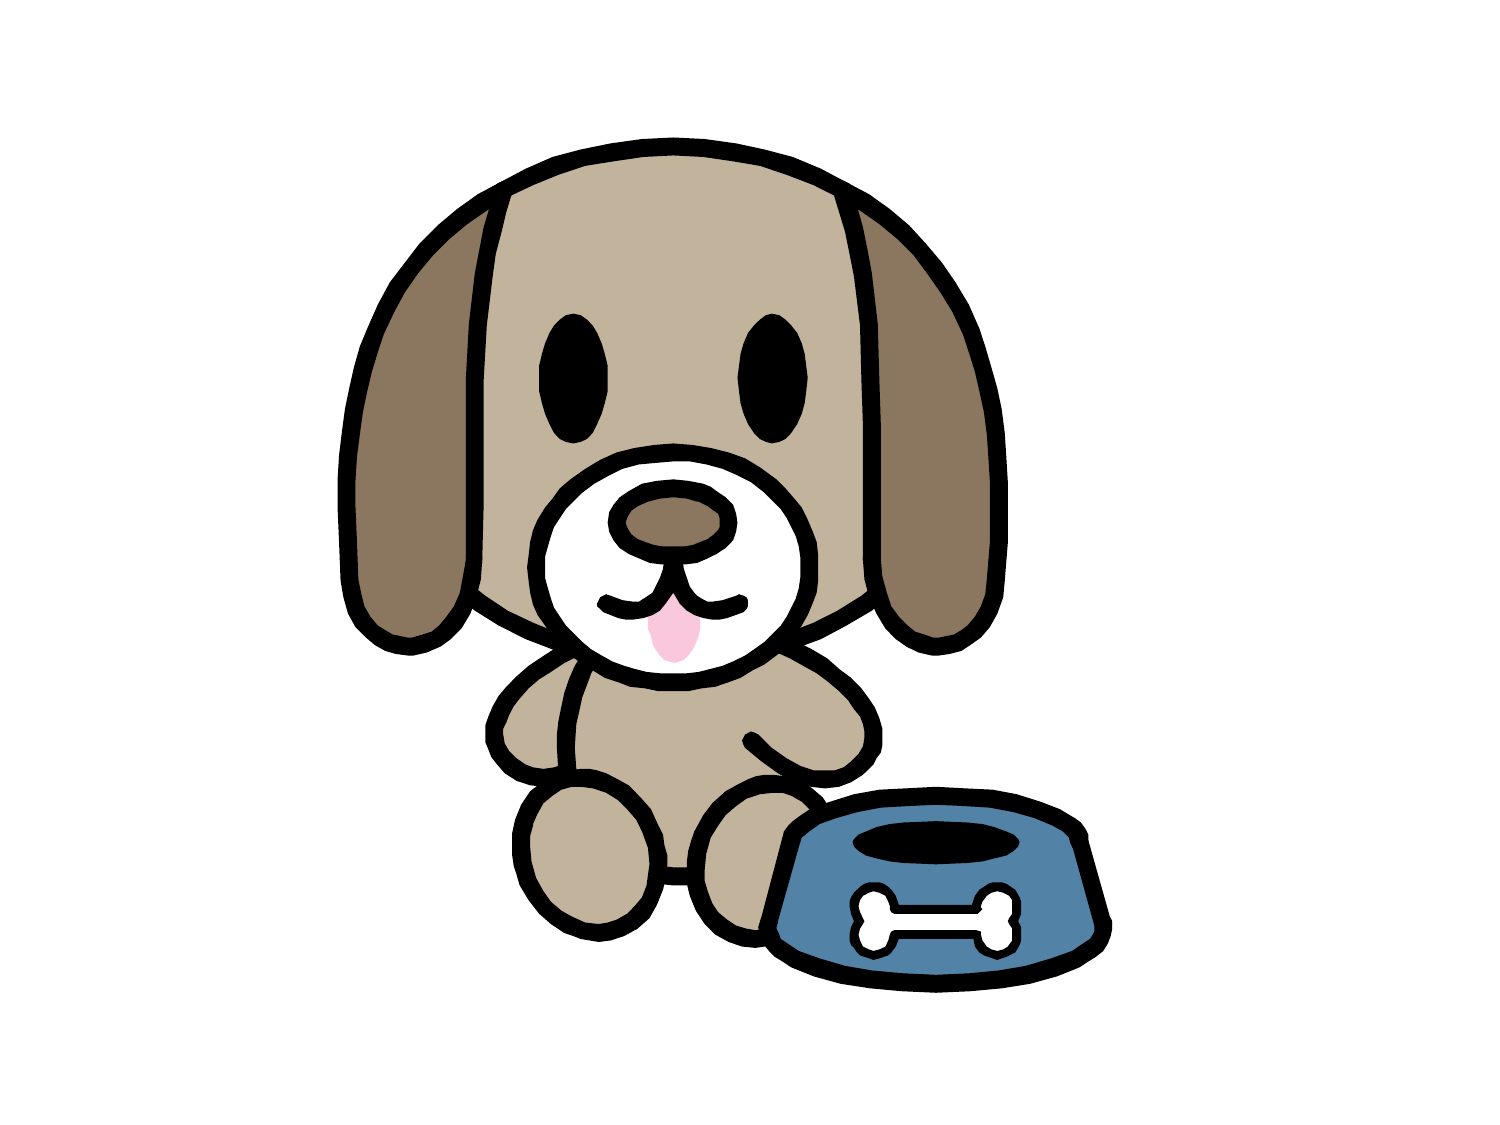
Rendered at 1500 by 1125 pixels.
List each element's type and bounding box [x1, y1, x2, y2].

picture [337, 137, 1113, 993]
